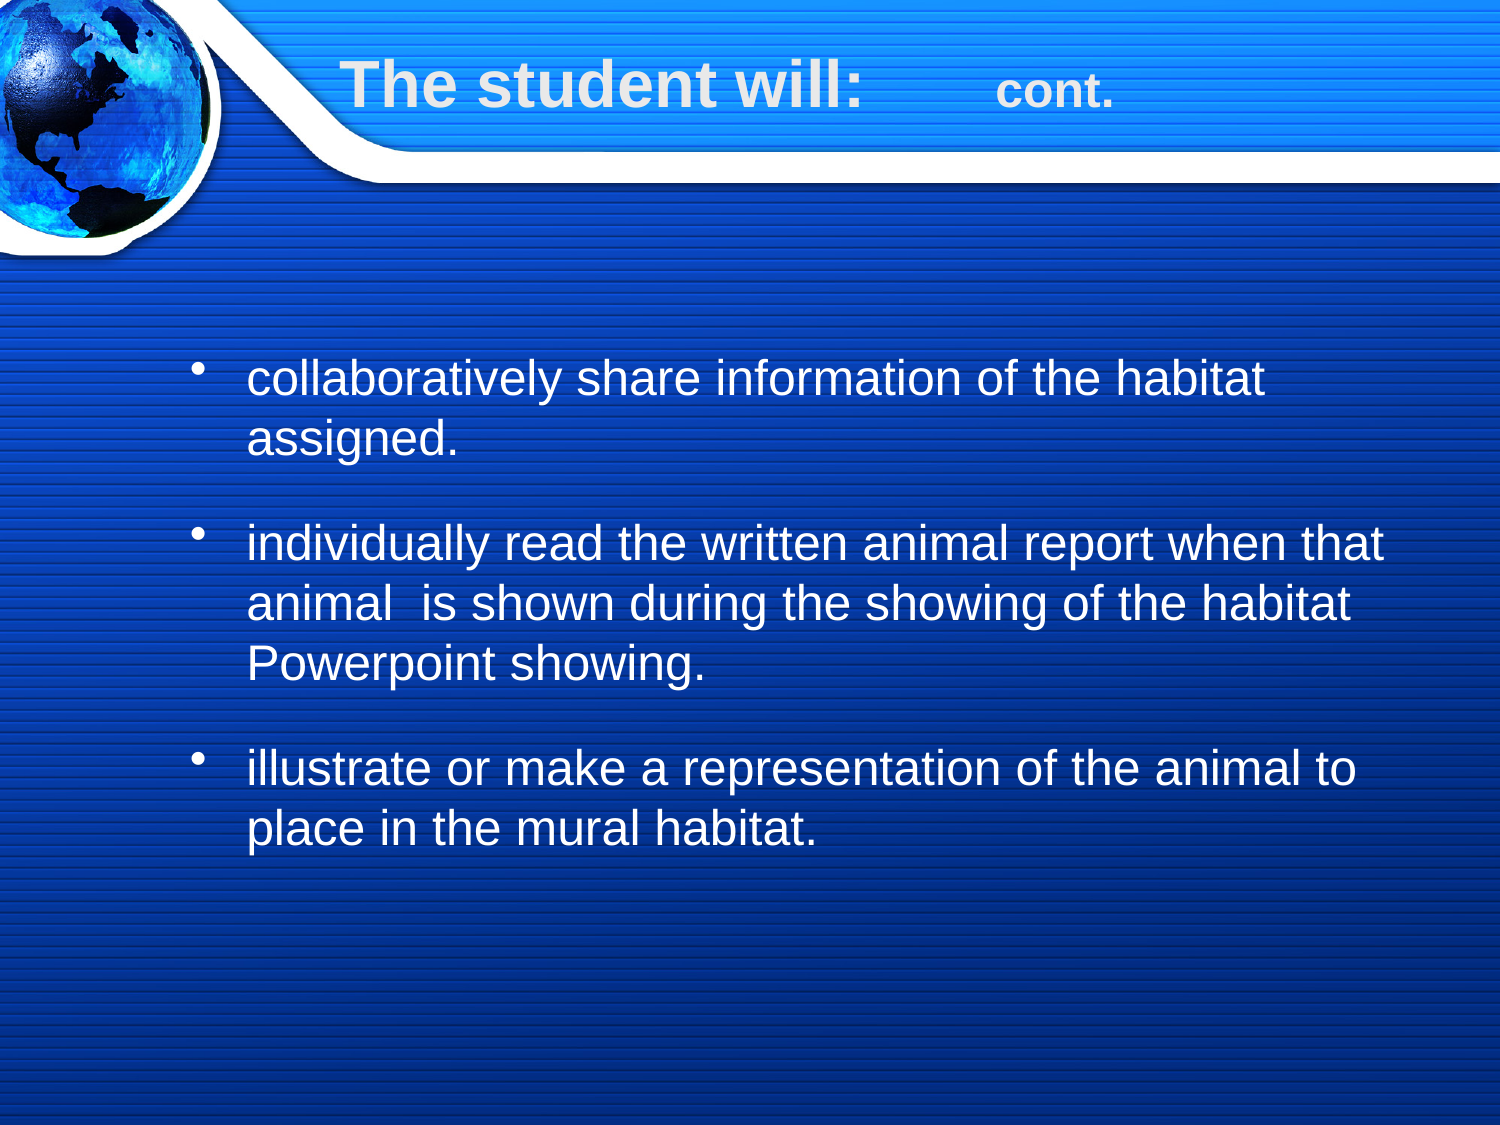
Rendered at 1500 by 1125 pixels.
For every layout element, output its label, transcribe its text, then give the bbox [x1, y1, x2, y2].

list collaboratively share information of the habitat assigned. individually read the written animal report when that animal is shown during the showing of the habitat Powerpoint showing. illustrate or make a representation of the animal to place in the mural habitat. [174, 337, 1413, 1125]
picture [5, 51, 14, 64]
title The student will: cont. [324, 24, 1476, 138]
picture [0, 0, 1500, 1125]
